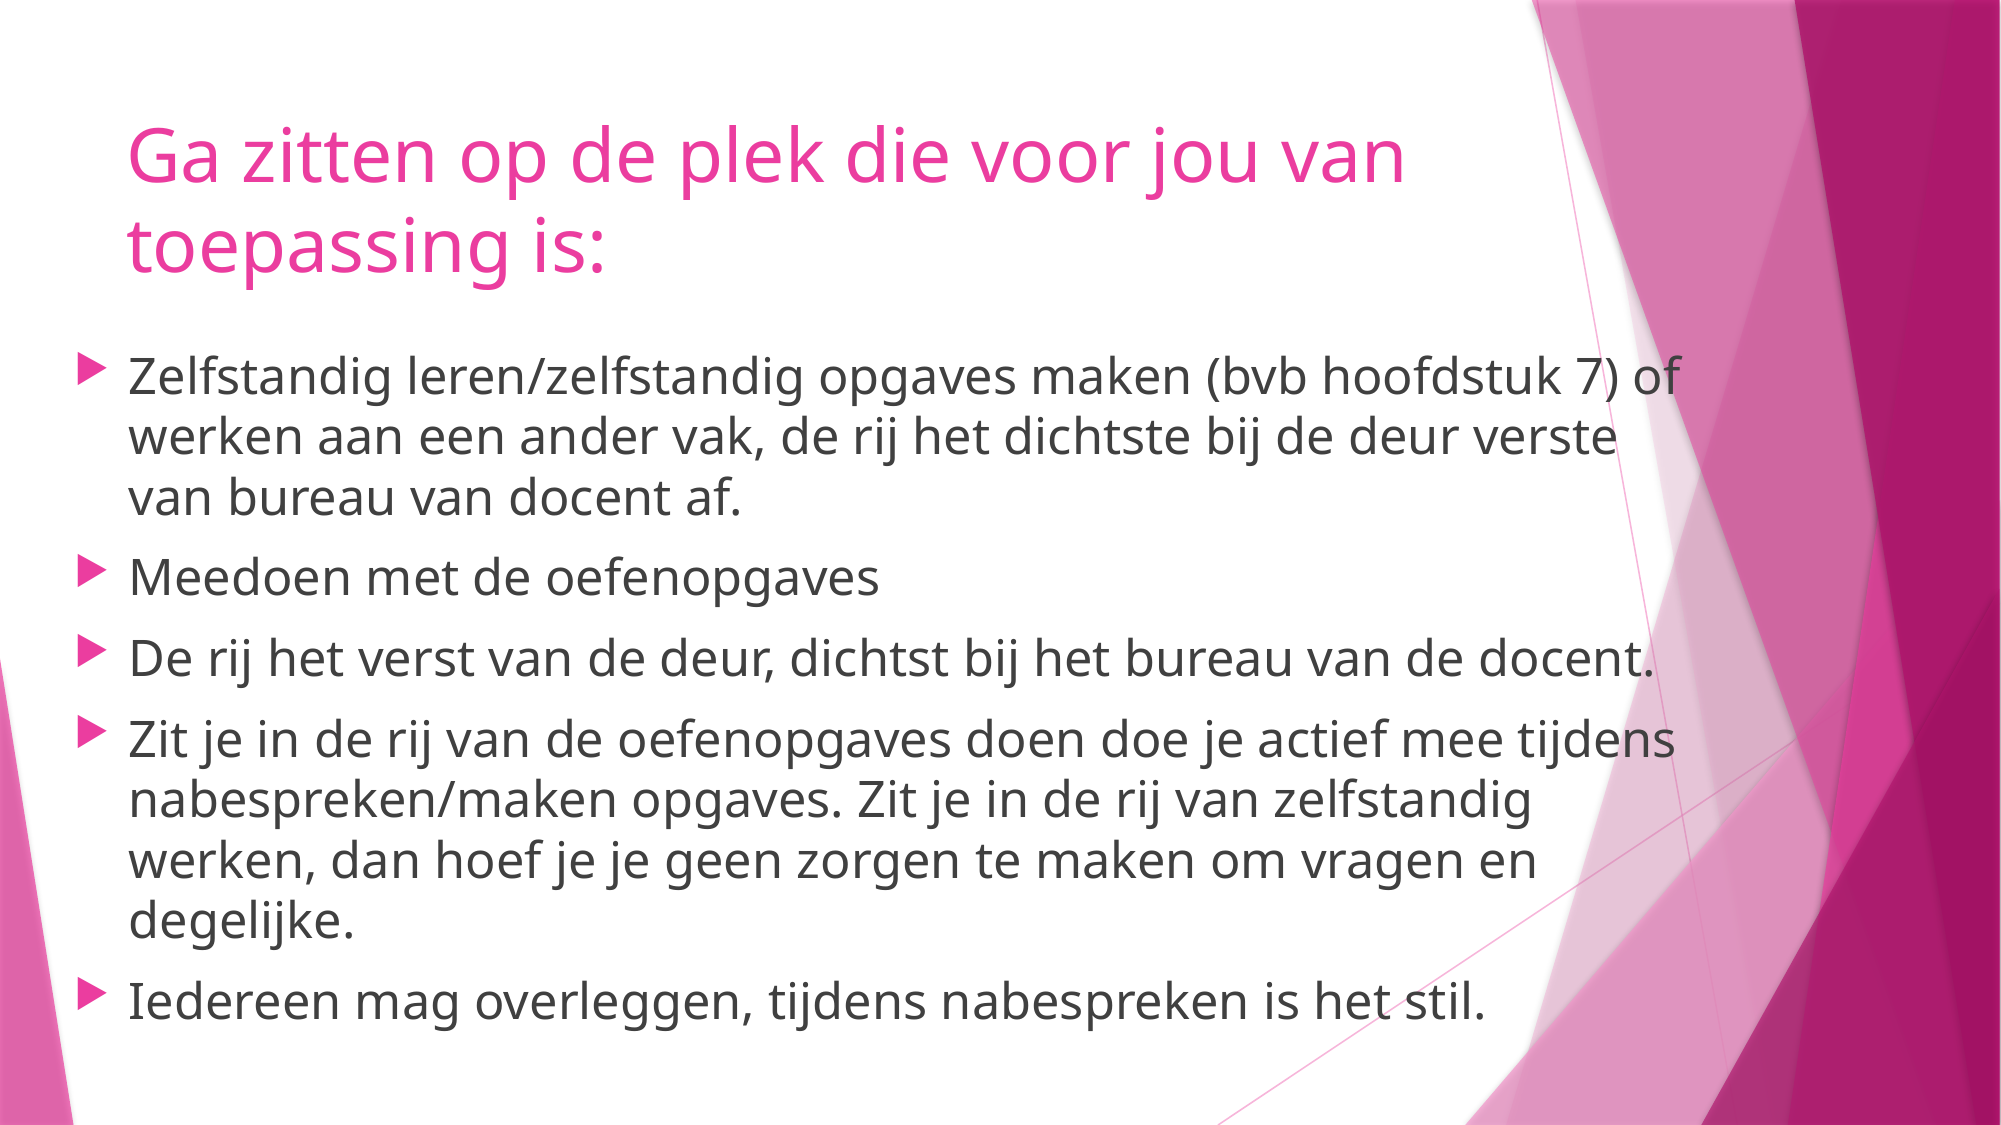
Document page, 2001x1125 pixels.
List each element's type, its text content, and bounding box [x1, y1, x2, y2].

list Zelfstandig leren/zelfstandig opgaves maken (bvb hoofdstuk 7) of werken aan een ander vak, de rij het dichtste bij de deur verste van bureau van docent af. Meedoen met de oefenopgaves De rij het verst van de deur, dichtst bij het bureau van de docent. Zit je in de rij van de oefenopgaves doen doe je actief mee tijdens nabespreken/maken opgaves. Zit je in de rij van zelfstandig werken, dan hoef je je geen zorgen te maken om vragen en degelijke. Iedereen mag overleggen, tijdens nabespreken is het stil. [59, 336, 1716, 1086]
title Ga zitten op de plek die voor jou van toepassing is: [111, 99, 1522, 317]
